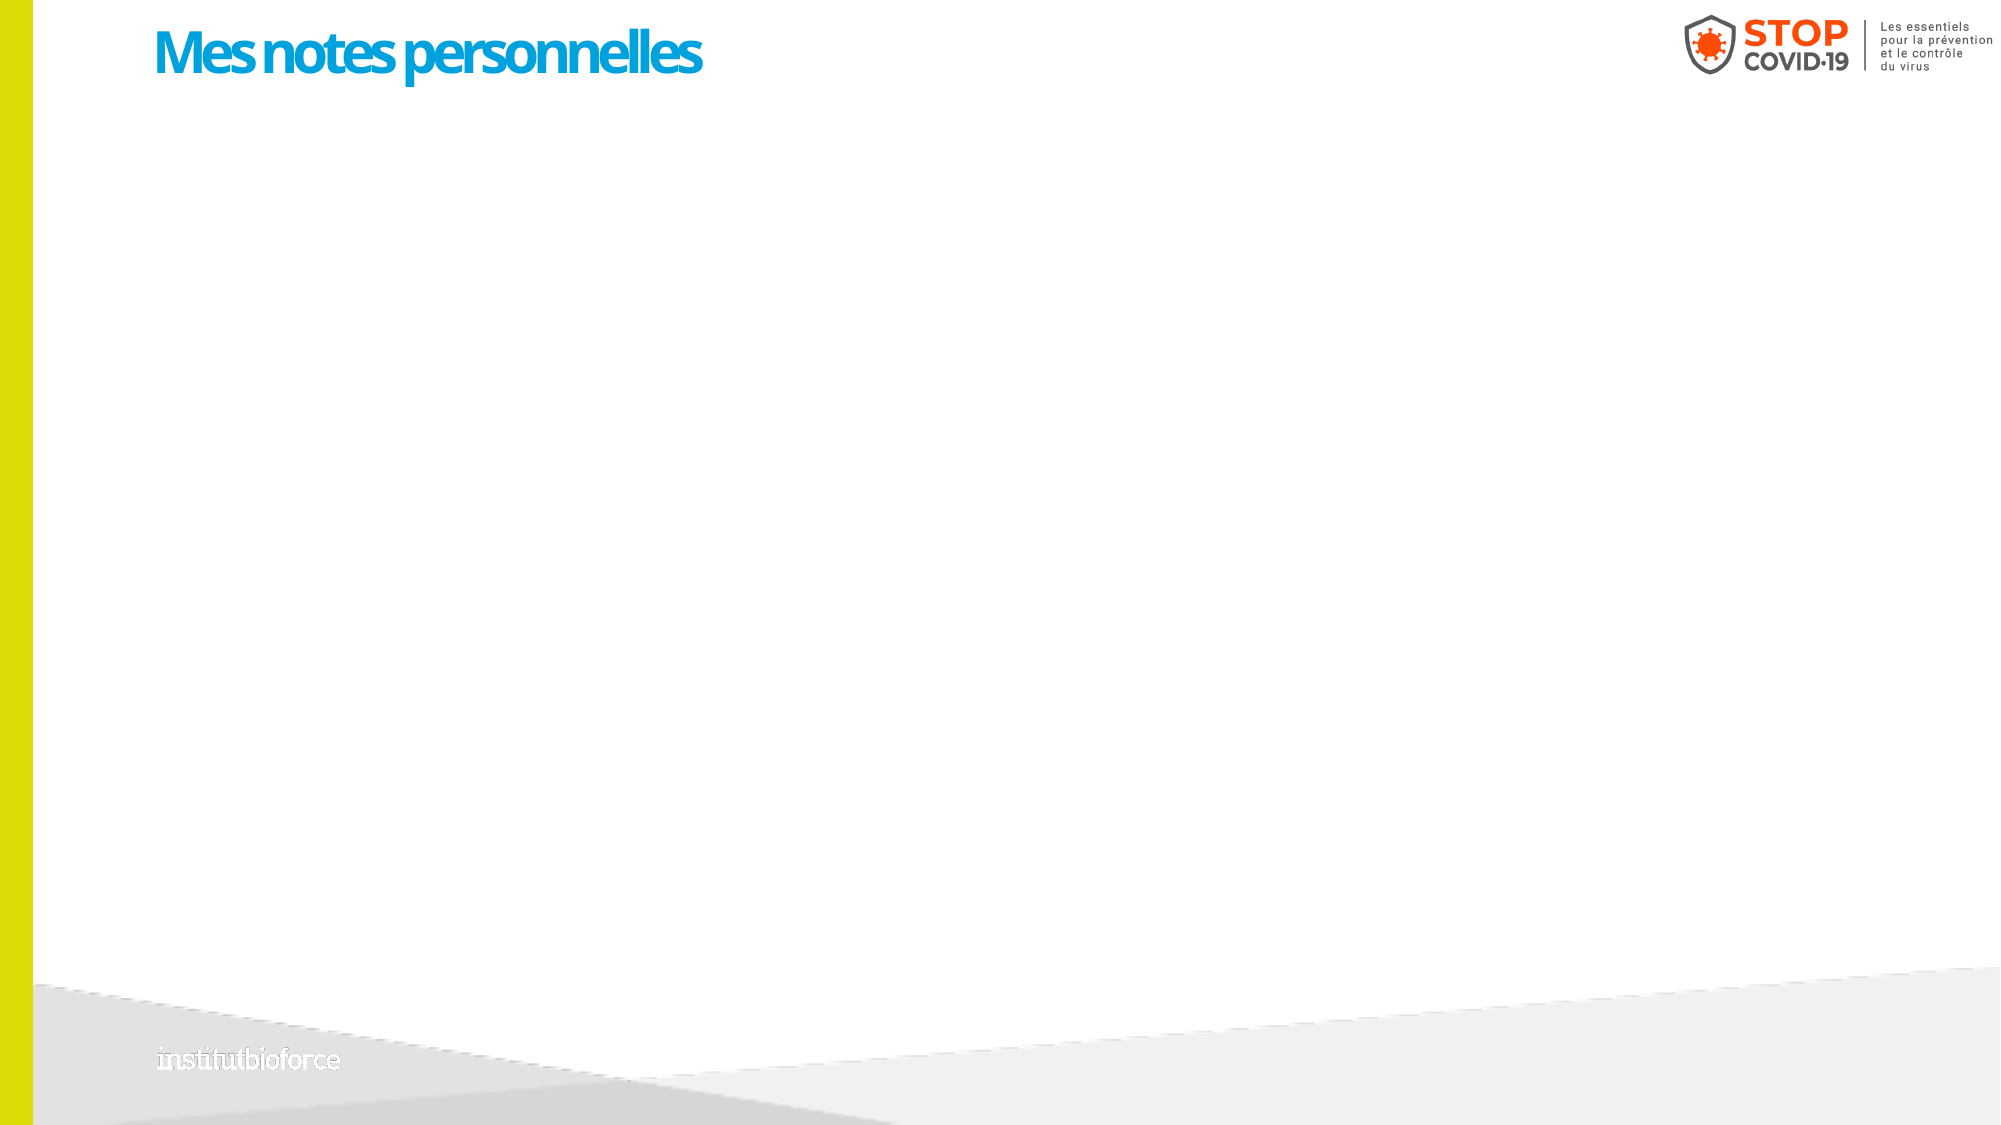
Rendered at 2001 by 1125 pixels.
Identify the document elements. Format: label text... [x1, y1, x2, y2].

picture [0, 0, 2000, 1125]
title Mes notes personnelles [137, 16, 1863, 123]
picture [1678, 0, 2000, 87]
